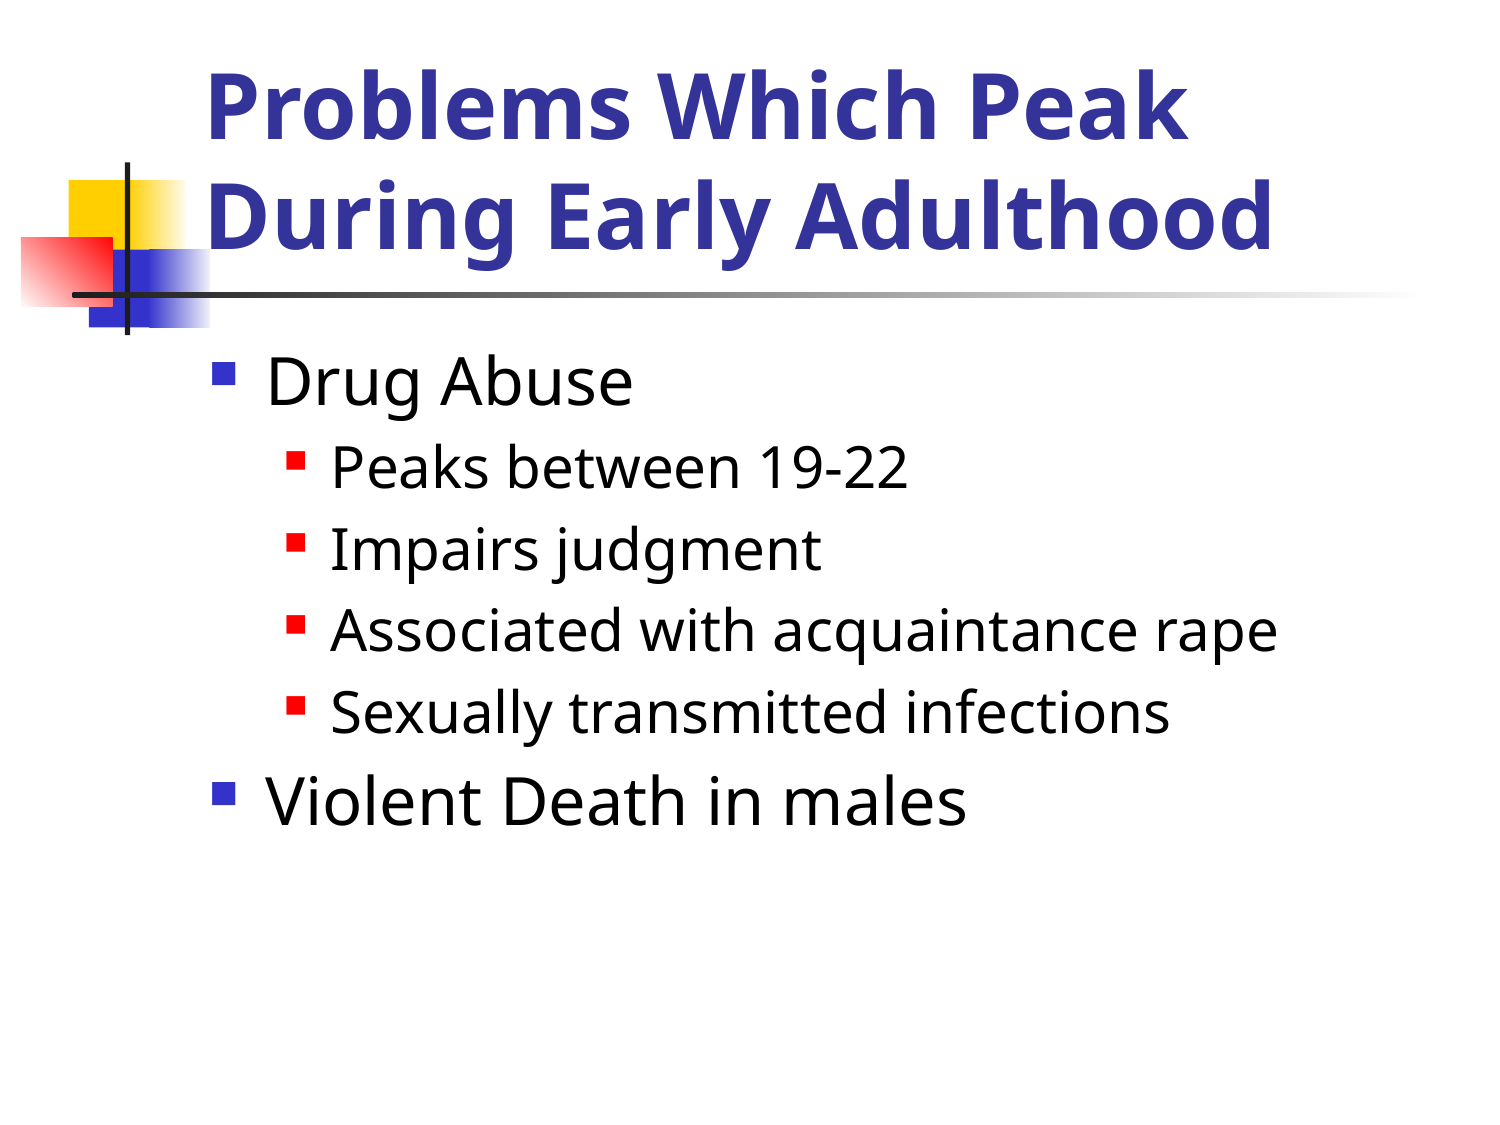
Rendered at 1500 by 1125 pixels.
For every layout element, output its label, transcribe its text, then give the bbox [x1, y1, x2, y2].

title Problems Which Peak During Early Adulthood [188, 35, 1468, 275]
list Drug Abuse Peaks between 19-22 Impairs judgment Associated with acquaintance rape Sexually transmitted infections Violent Death in males [193, 331, 1469, 1006]
